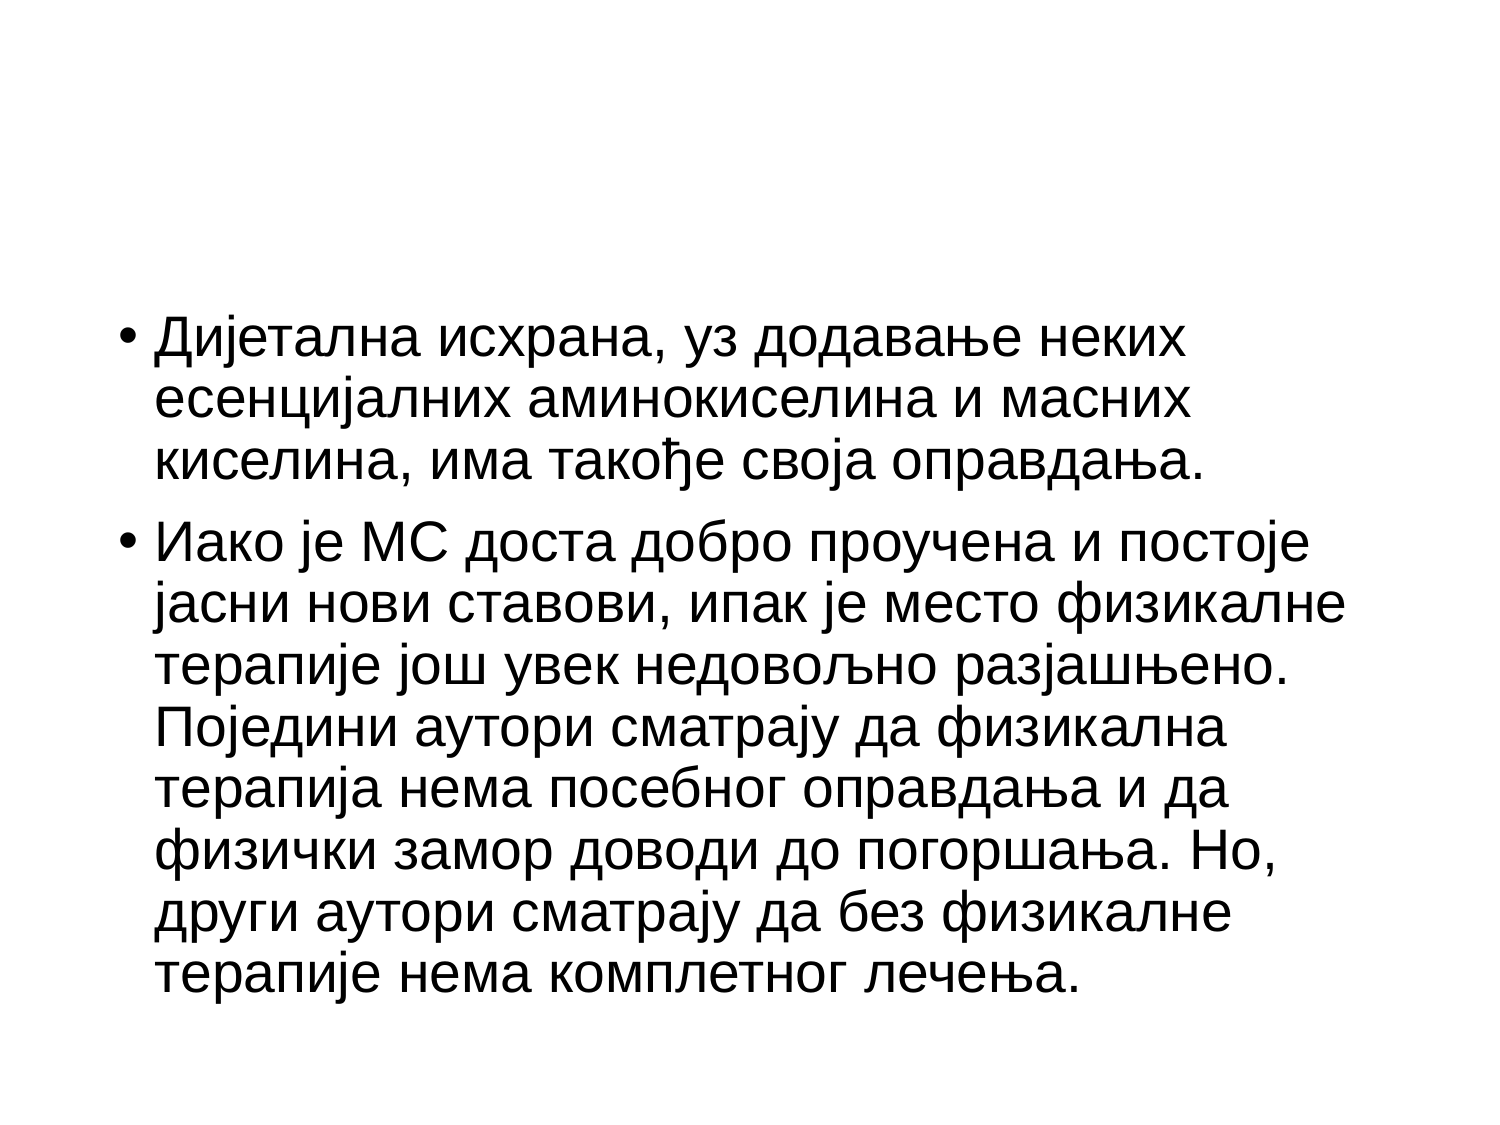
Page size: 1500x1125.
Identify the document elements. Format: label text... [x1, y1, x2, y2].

list Дијетална исхрана, уз додавање неких есенцијалних аминокиселина и масних киселина, има такође своја оправдања. Иако је МС доста добро проучена и постоје јасни нови ставови, ипак је место физикалне терапије још увек недовољно разјашњено. Поједини аутори сматрају да физикална терапија нема посебног оправдања и да физички замор доводи до погоршања. Но, други аутори сматрају да без физикалне терапије нема комплетног лечења. [103, 299, 1397, 1014]
